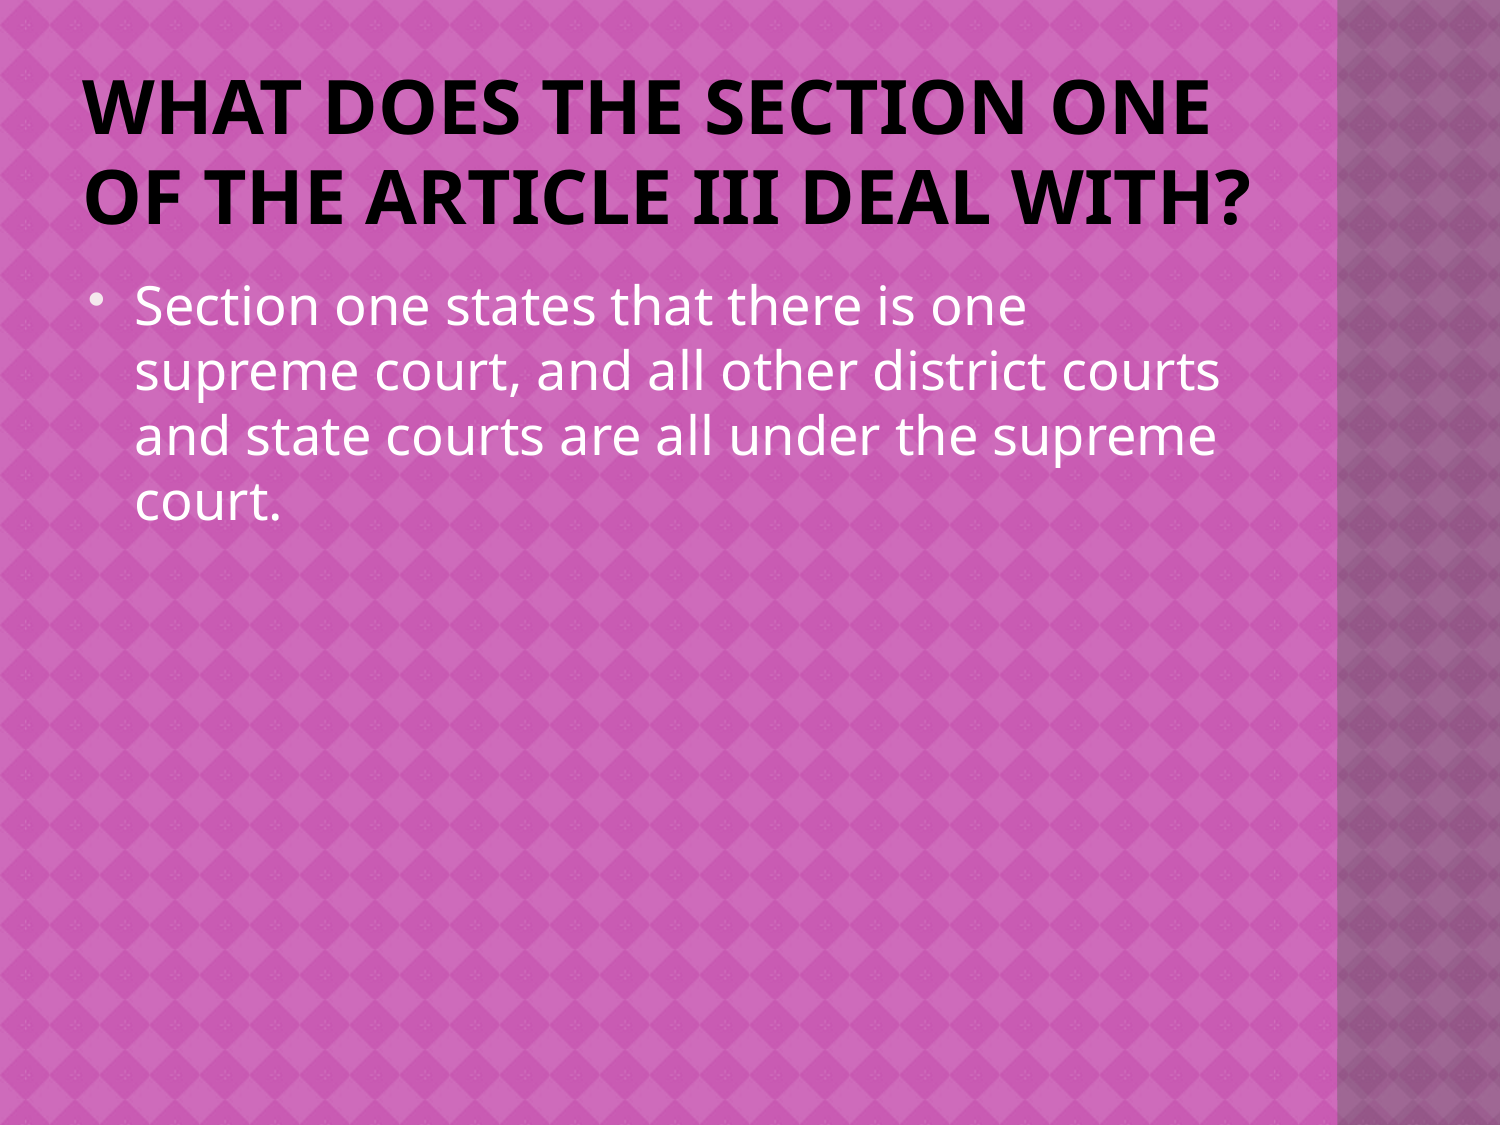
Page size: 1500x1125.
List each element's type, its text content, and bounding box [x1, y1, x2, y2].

title What does the section one of the article III deal with? [75, 52, 1263, 240]
list Section one states that there is one supreme court, and all other district courts and state courts are all under the supreme court. [75, 264, 1263, 1059]
